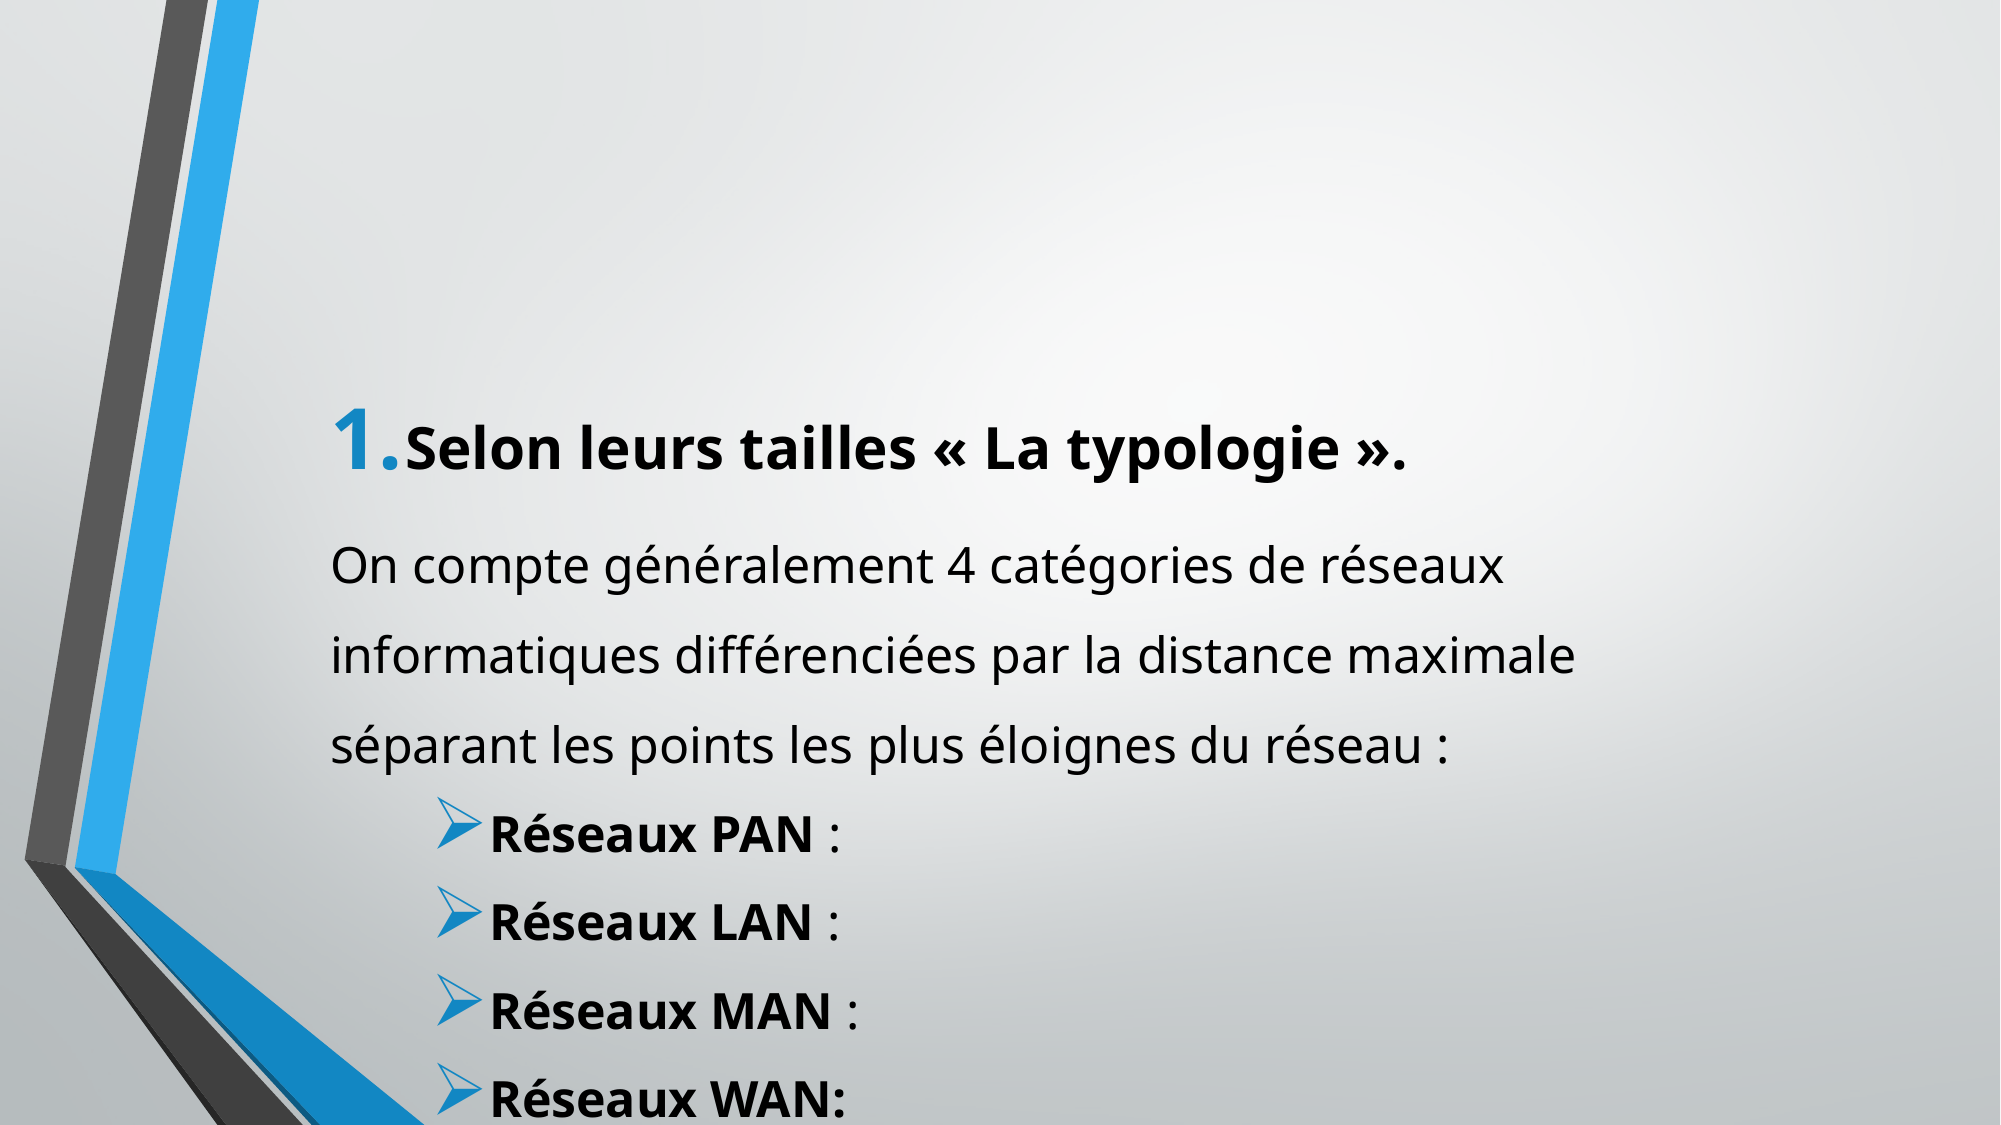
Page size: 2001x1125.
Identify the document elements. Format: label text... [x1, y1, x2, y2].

list Selon leurs tailles « La typologie ». On compte généralement 4 catégories de réseaux informatiques différenciées par la distance maximale séparant les points les plus éloignes du réseau : Réseaux PAN : Réseaux LAN : Réseaux MAN : Réseaux WAN: [314, 369, 1689, 1125]
